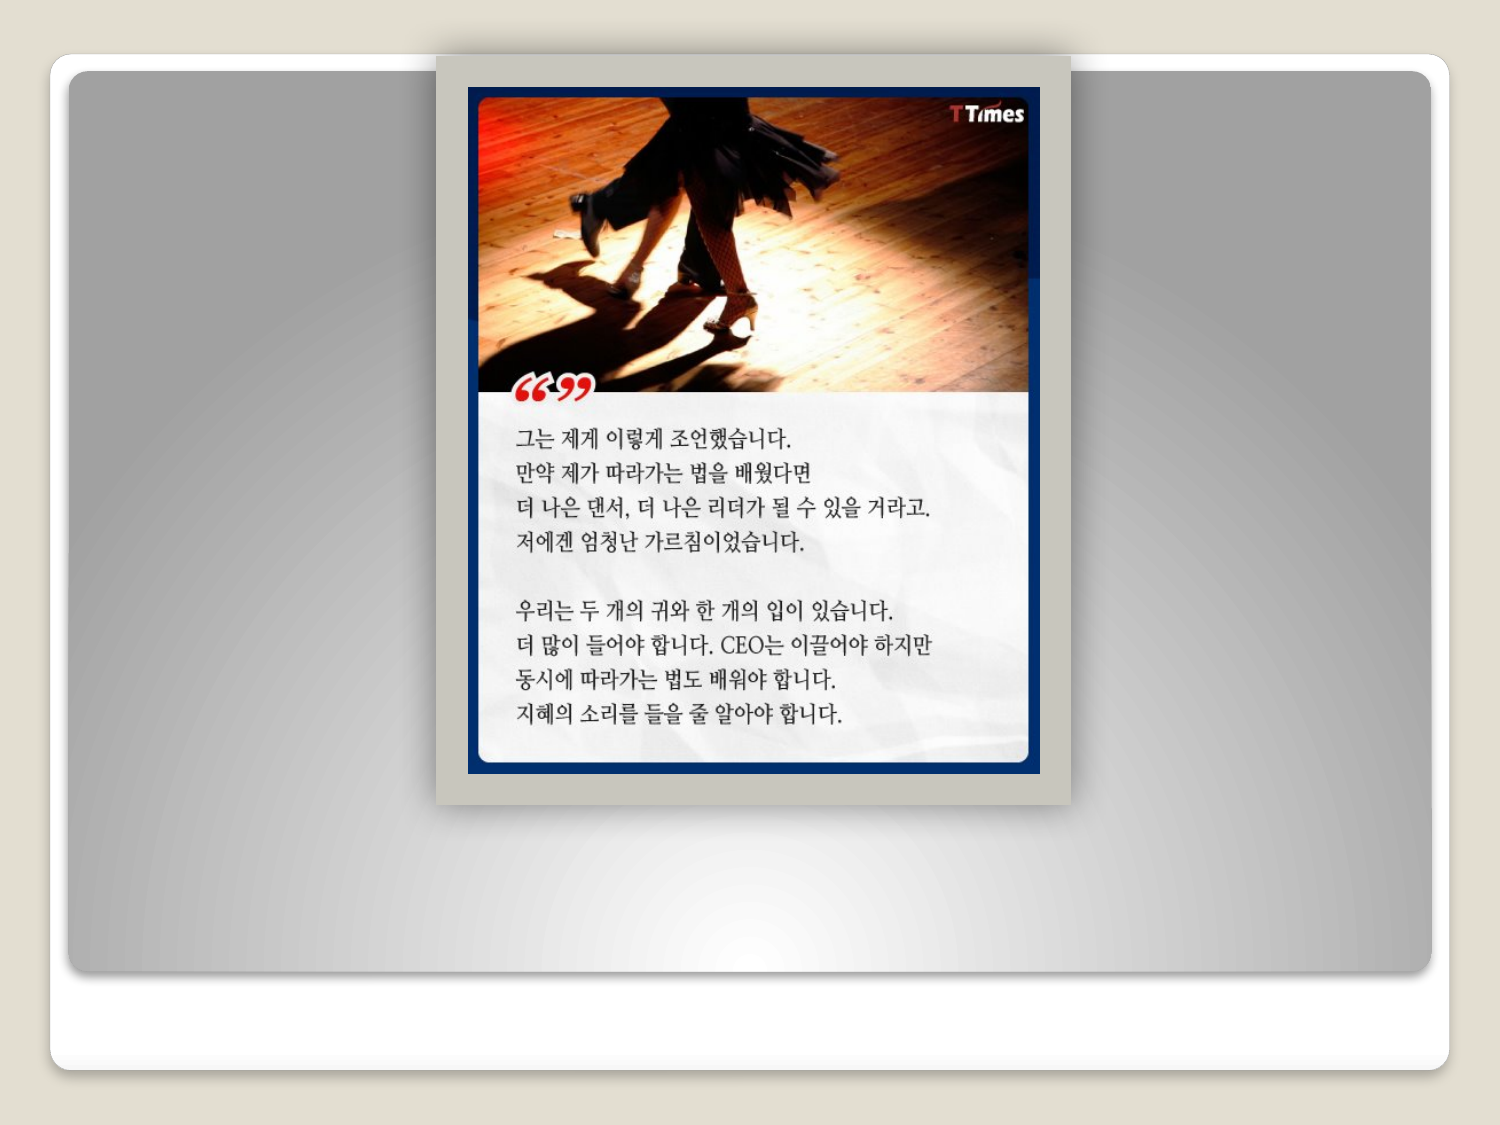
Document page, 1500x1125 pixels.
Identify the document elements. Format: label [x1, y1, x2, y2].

list [467, 86, 1041, 775]
